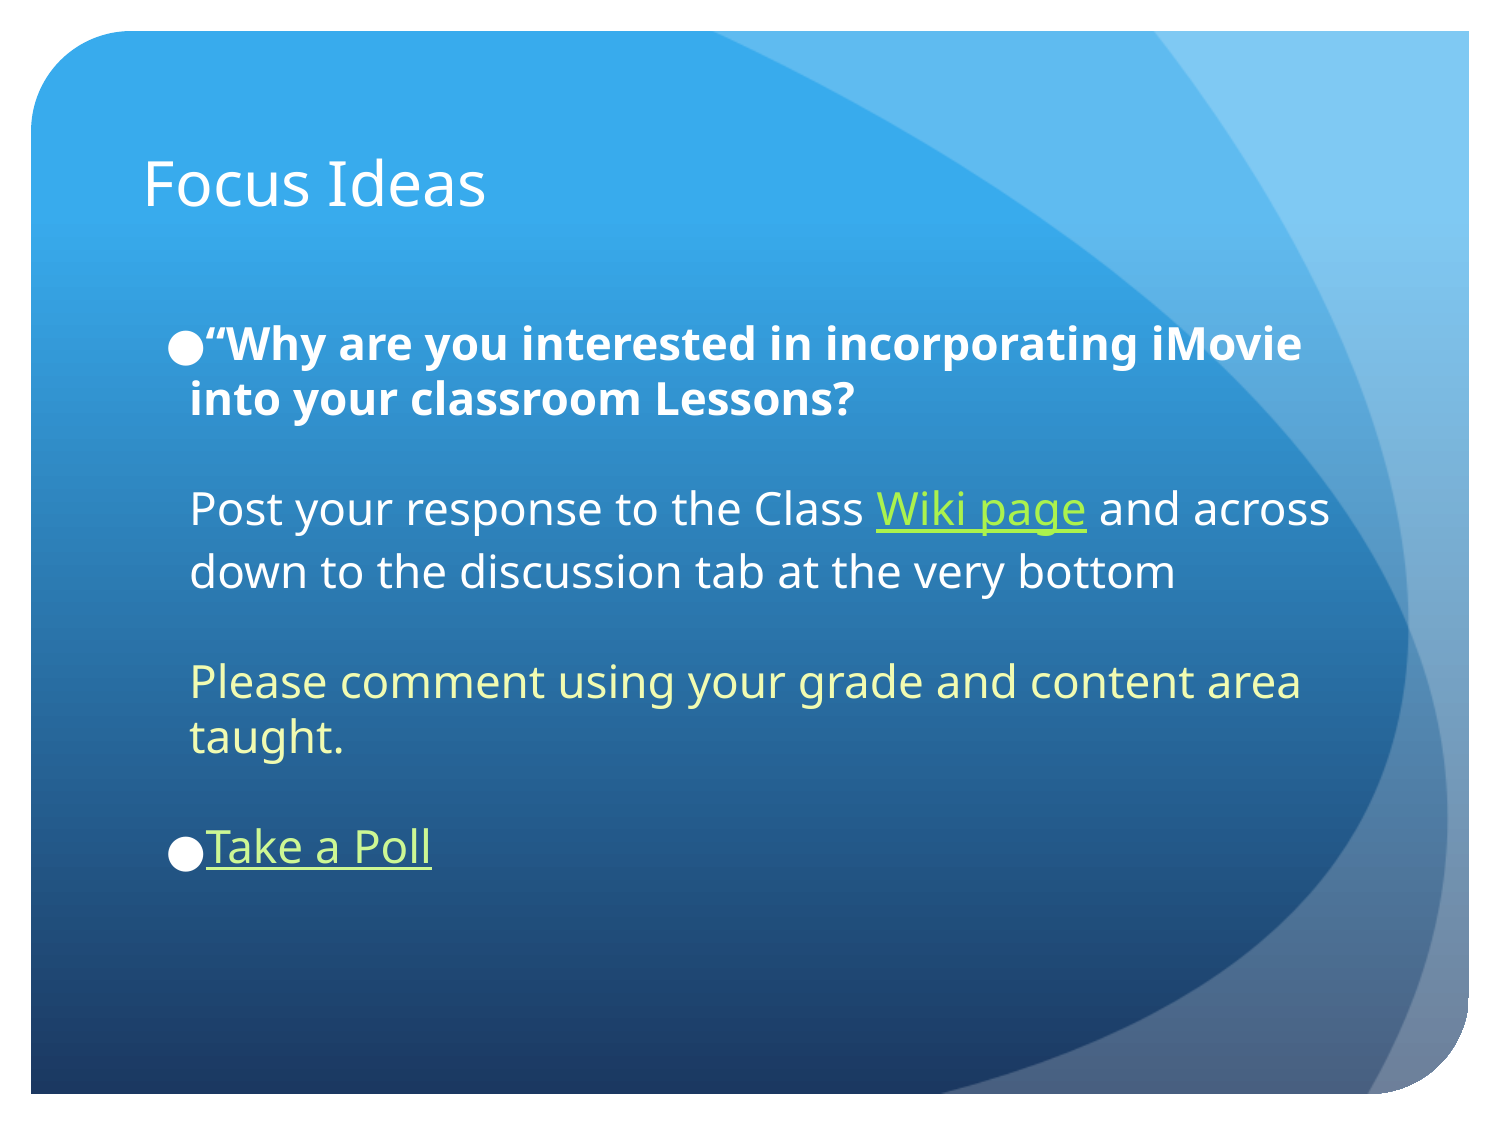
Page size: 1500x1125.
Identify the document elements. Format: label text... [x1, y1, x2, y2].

title Focus Ideas [127, 62, 1372, 234]
list “Why are you interested in incorporating iMovie into your classroom Lessons? Post your response to the Class Wiki page and across down to the discussion tab at the very bottom Please comment using your grade and content area taught. Take a Poll [127, 299, 1372, 991]
picture [24, 30, 1473, 1094]
